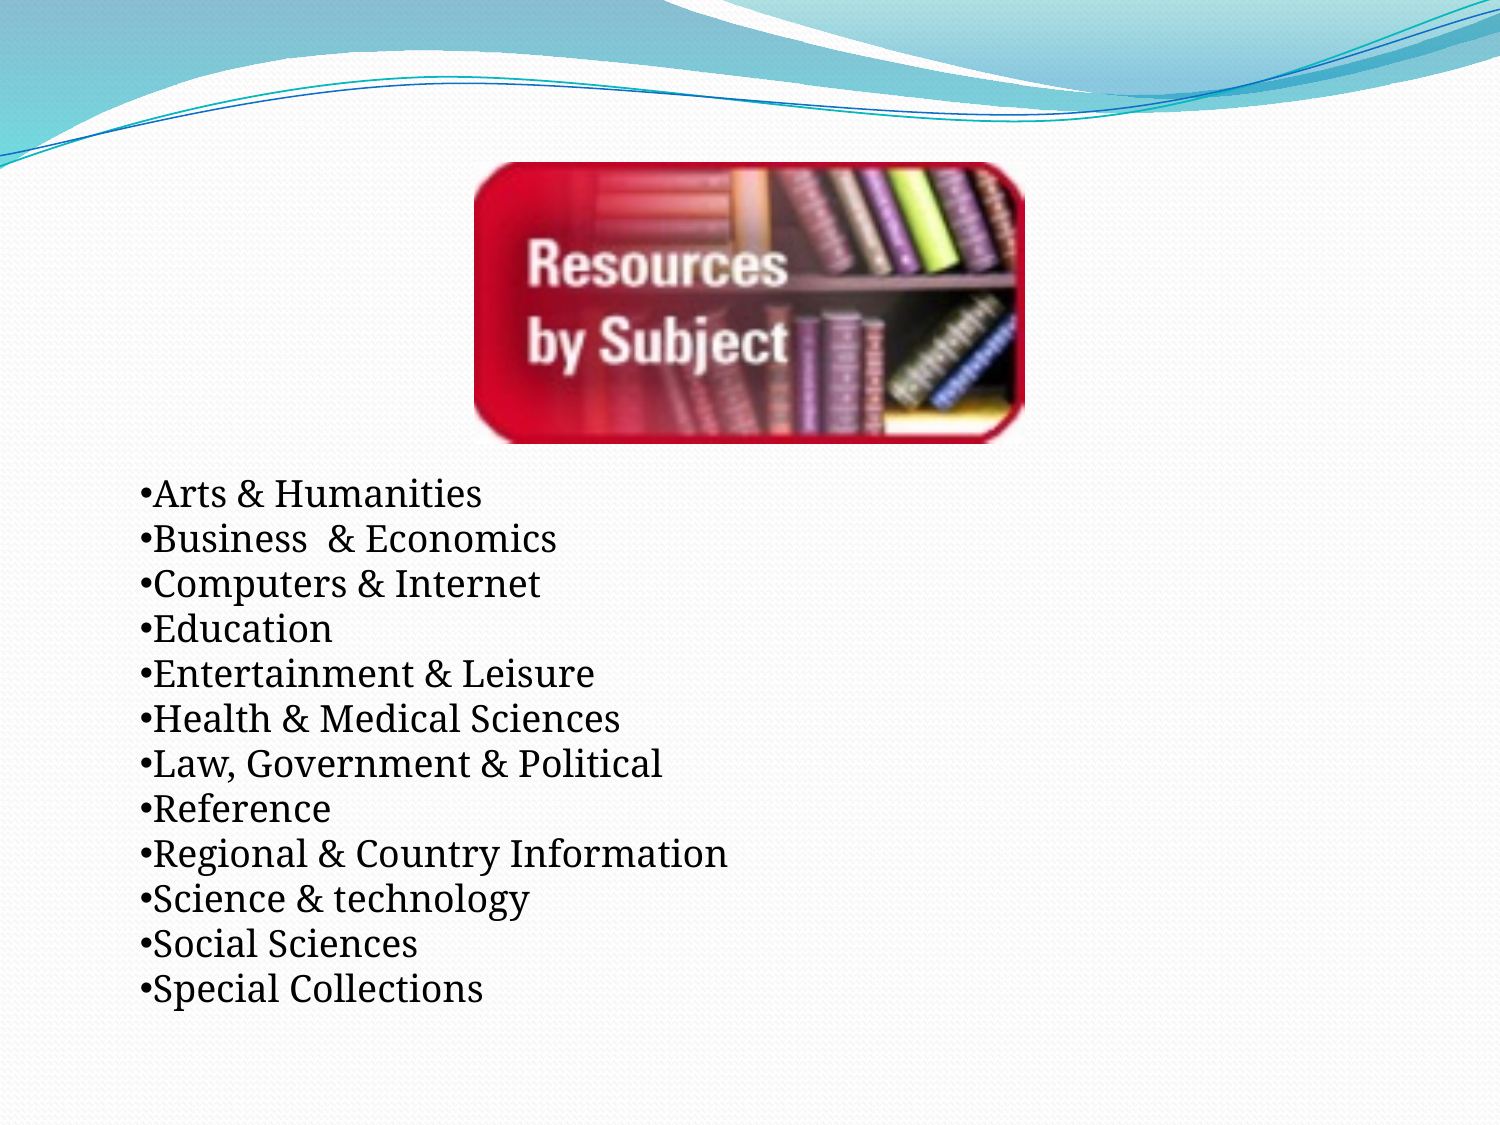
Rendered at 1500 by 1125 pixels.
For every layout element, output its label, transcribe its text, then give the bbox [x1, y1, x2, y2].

picture [474, 162, 1026, 445]
text_box Arts & Humanities Business & Economics Computers & Internet Education Entertainment & Leisure Health & Medical Sciences Law, Government & Political Reference Regional & Country Information Science & technology Social Sciences Special Collections [124, 462, 1325, 1018]
